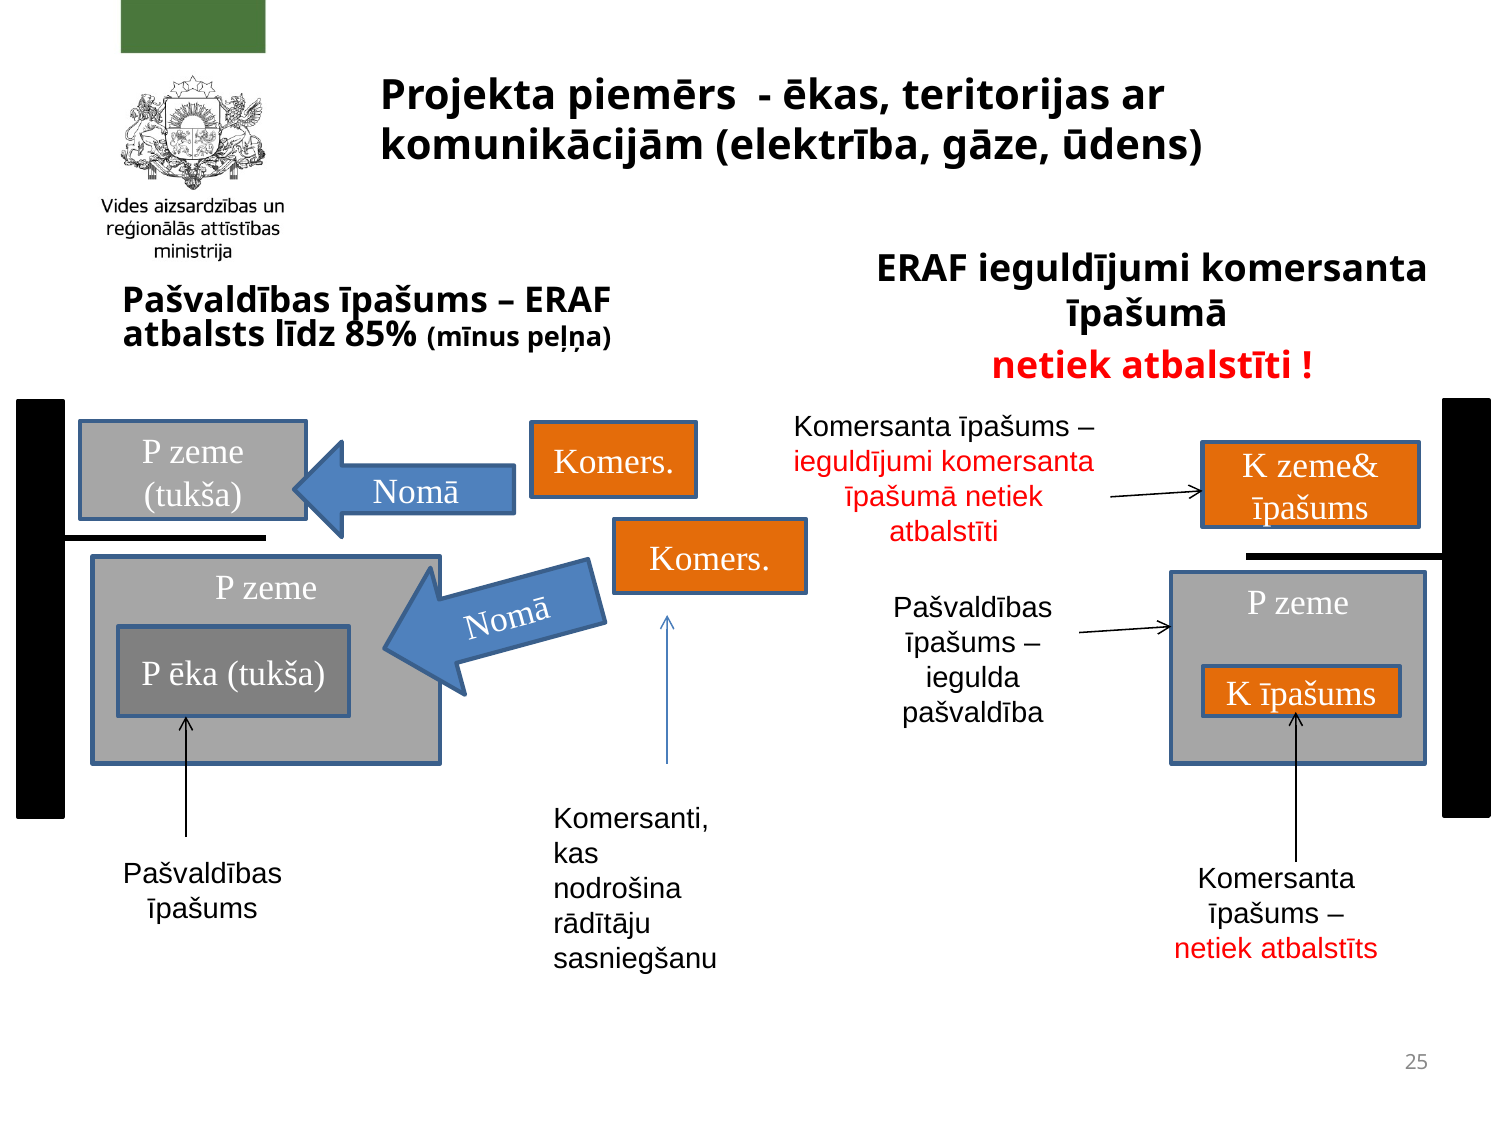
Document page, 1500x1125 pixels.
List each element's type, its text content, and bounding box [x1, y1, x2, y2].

picture [48, 0, 338, 321]
text_box Komersanti, kas nodrošina rādītāju sasniegšanu [538, 791, 750, 982]
text_box Komersanta īpašums – ieguldījumi komersanta īpašumā netiek atbalstīti [777, 399, 1111, 555]
text_box K zeme& īpašums [1200, 440, 1421, 529]
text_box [1110, 490, 1203, 498]
text_box Komersanta īpašums – netiek atbalstīts [1152, 852, 1400, 972]
text_box P ēka (tukša) [116, 624, 351, 718]
slide_number 25 [1365, 1038, 1444, 1088]
list Pašvaldības īpašums – ERAF atbalsts līdz 85% (mīnus peļņa) [64, 277, 670, 395]
text_box Nomā [291, 439, 517, 540]
text_box ERAF ieguldījumi komersanta īpašumā netiek atbalstīti ! [827, 236, 1478, 319]
text_box P zeme [1169, 570, 1427, 766]
text_box [95, 837, 1450, 1038]
text_box Pašvaldības īpašums – iegulda pašvaldība [863, 581, 1083, 736]
text_box Komers. [612, 517, 808, 595]
text_box [1442, 398, 1491, 818]
title Projekta piemērs - ēkas, teritorijas ar komunikācijām (elektrība, gāze, ūdens) [364, 59, 1426, 231]
text_box P zeme (tukša) [78, 419, 308, 521]
text_box [16, 399, 65, 819]
text_box K īpašums [1201, 664, 1402, 718]
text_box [1078, 626, 1172, 633]
text_box Komers. [529, 420, 698, 499]
text_box P zeme [90, 554, 442, 766]
text_box Nomā [382, 556, 608, 697]
text_box Pašvaldības īpašums [95, 846, 310, 932]
